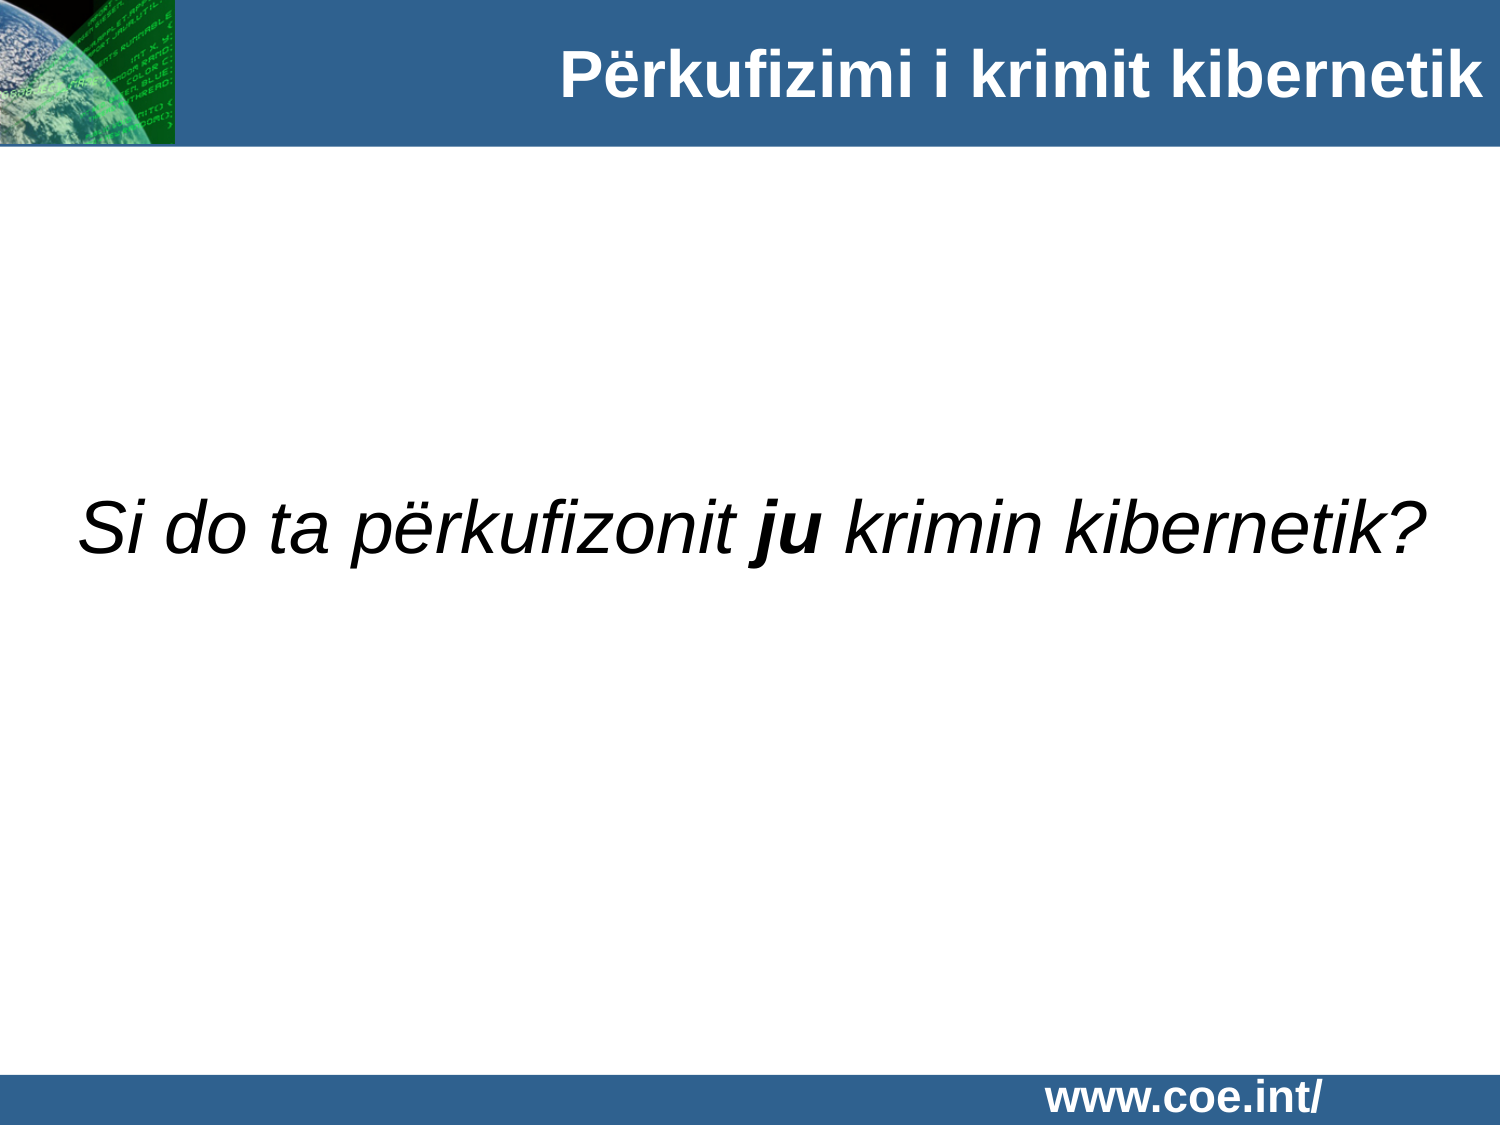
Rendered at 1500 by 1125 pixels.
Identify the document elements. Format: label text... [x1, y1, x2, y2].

text_box [0, 1073, 1030, 1125]
text_box Përkufizimi i krimit kibernetik [177, 0, 1500, 149]
text_box Si do ta përkufizonit ju krimin kibernetik? [41, 471, 1464, 576]
picture [0, 0, 175, 144]
text_box www.coe.int/cybercrime [1030, 1059, 1500, 1125]
